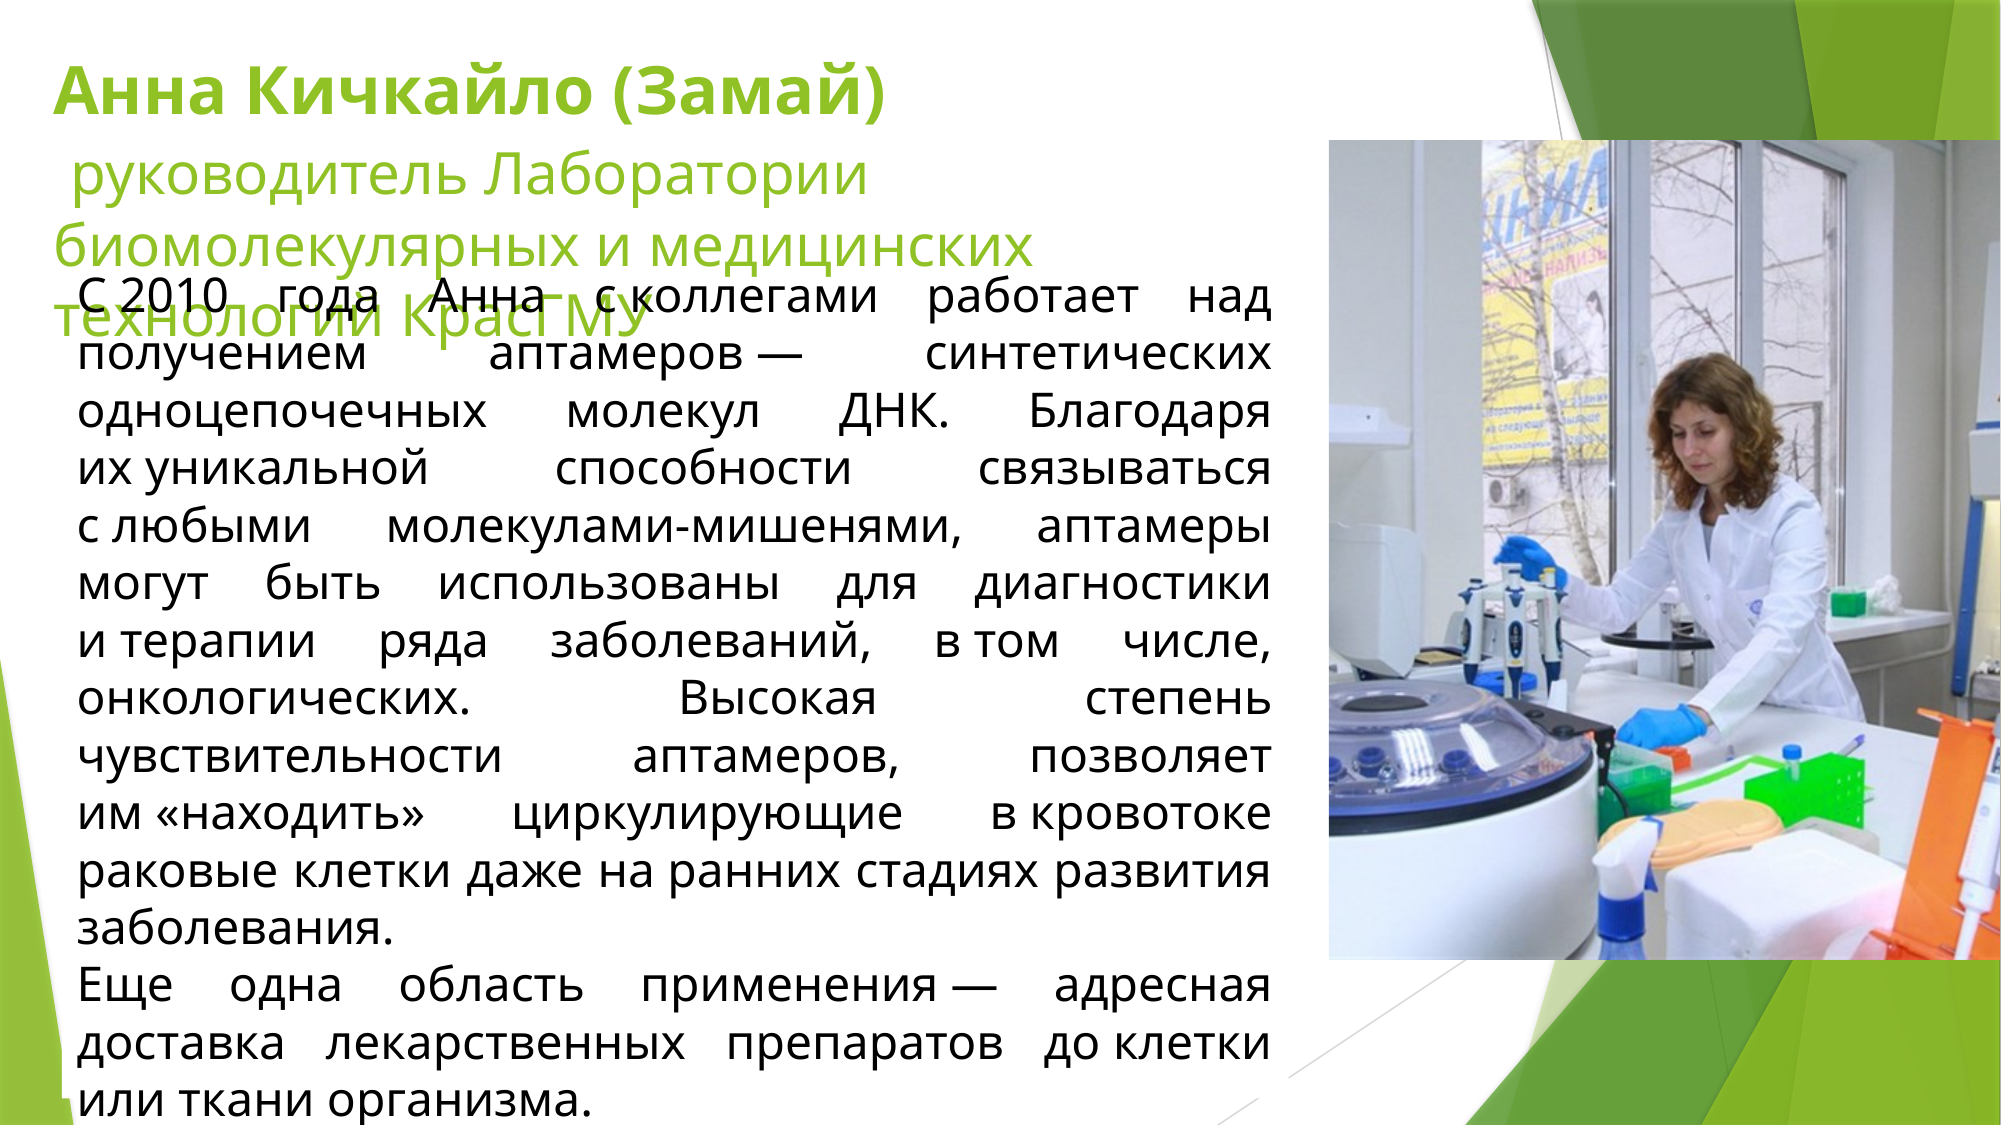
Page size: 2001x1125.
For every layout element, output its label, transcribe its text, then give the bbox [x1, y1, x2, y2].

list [1328, 139, 2000, 961]
title Анна Кичкайло (Замай) руководитель Лаборатории биомолекулярных и медицинских технологий КрасГМУ [38, 40, 1384, 329]
text_box С 2010 года Анна с коллегами работает над получением аптамеров — синтетических одноцепочечных молекул ДНК. Благодаря их уникальной способности связываться с любыми молекулами-мишенями, аптамеры могут быть использованы для диагностики и терапии ряда заболеваний, в том числе, онкологических. Высокая степень чувствительности аптамеров, позволяет им «находить» циркулирующие в кровотоке раковые клетки даже на ранних стадиях развития заболевания. Еще одна область применения — адресная доставка лекарственных препаратов до клетки или ткани организма. [60, 351, 1290, 1100]
